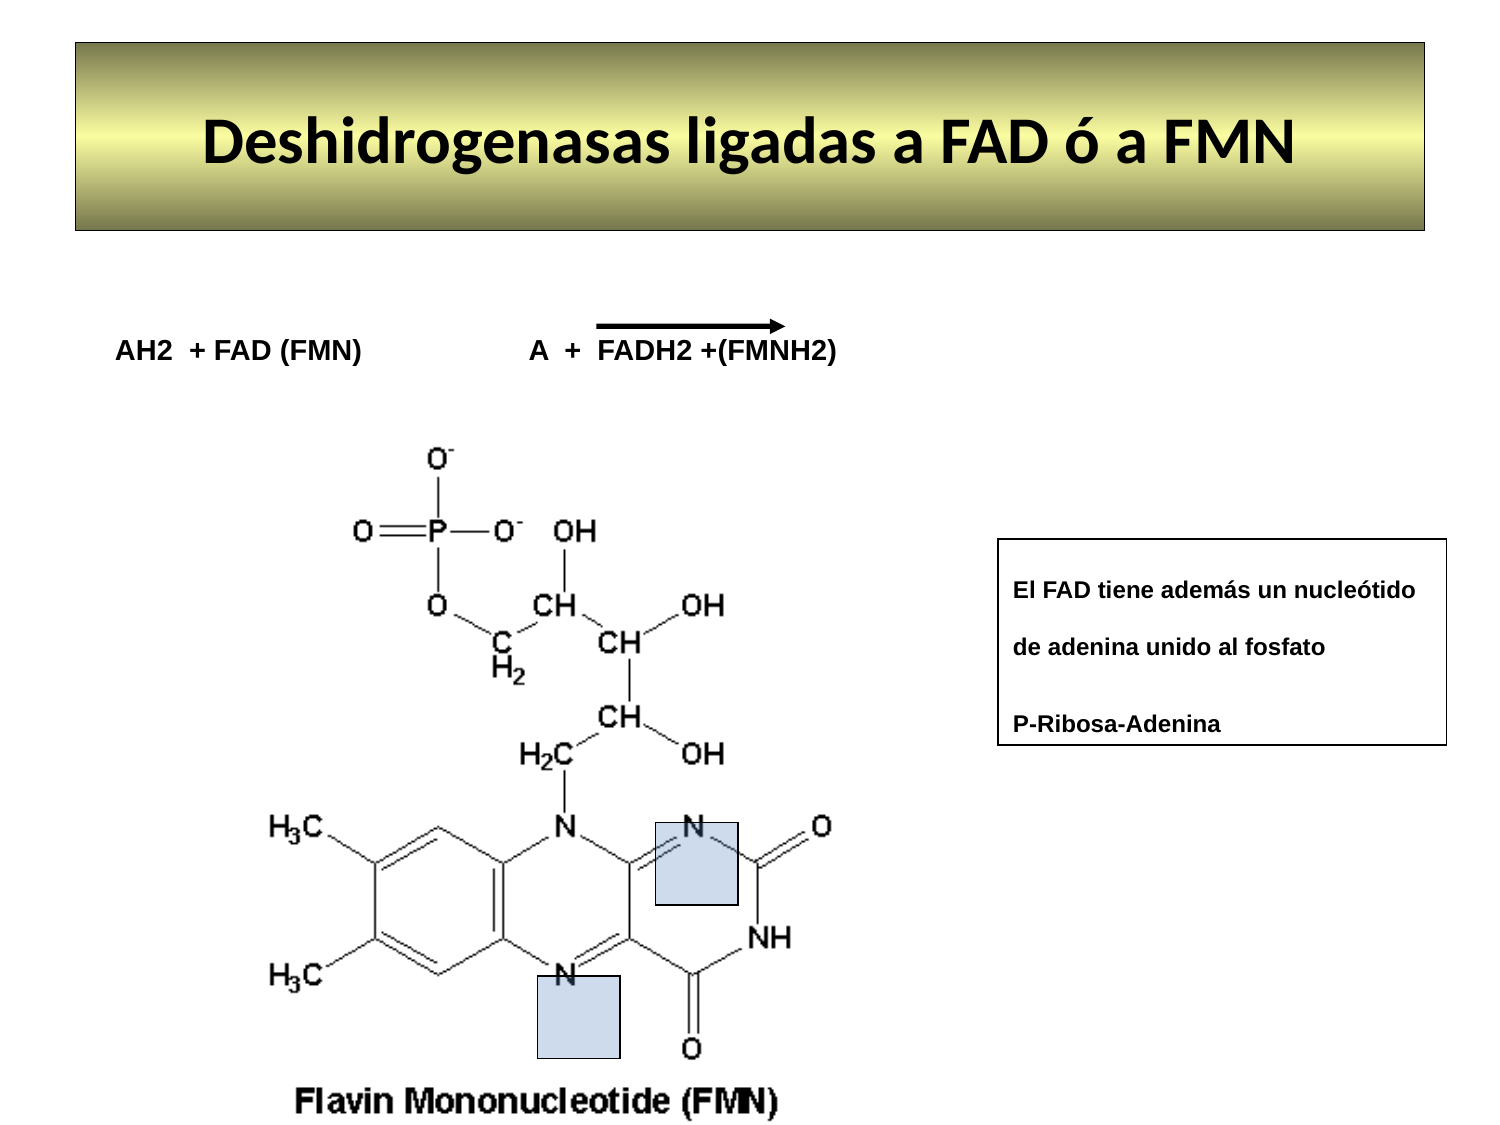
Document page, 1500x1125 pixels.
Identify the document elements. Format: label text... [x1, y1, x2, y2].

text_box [99, 290, 1365, 367]
text_box El FAD tiene además un nucleótido de adenina unido al fosfato P-Ribosa-Adenina [998, 538, 1447, 745]
title Deshidrogenasas ligadas a FAD ó a FMN [75, 42, 1425, 231]
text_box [265, 444, 838, 1125]
